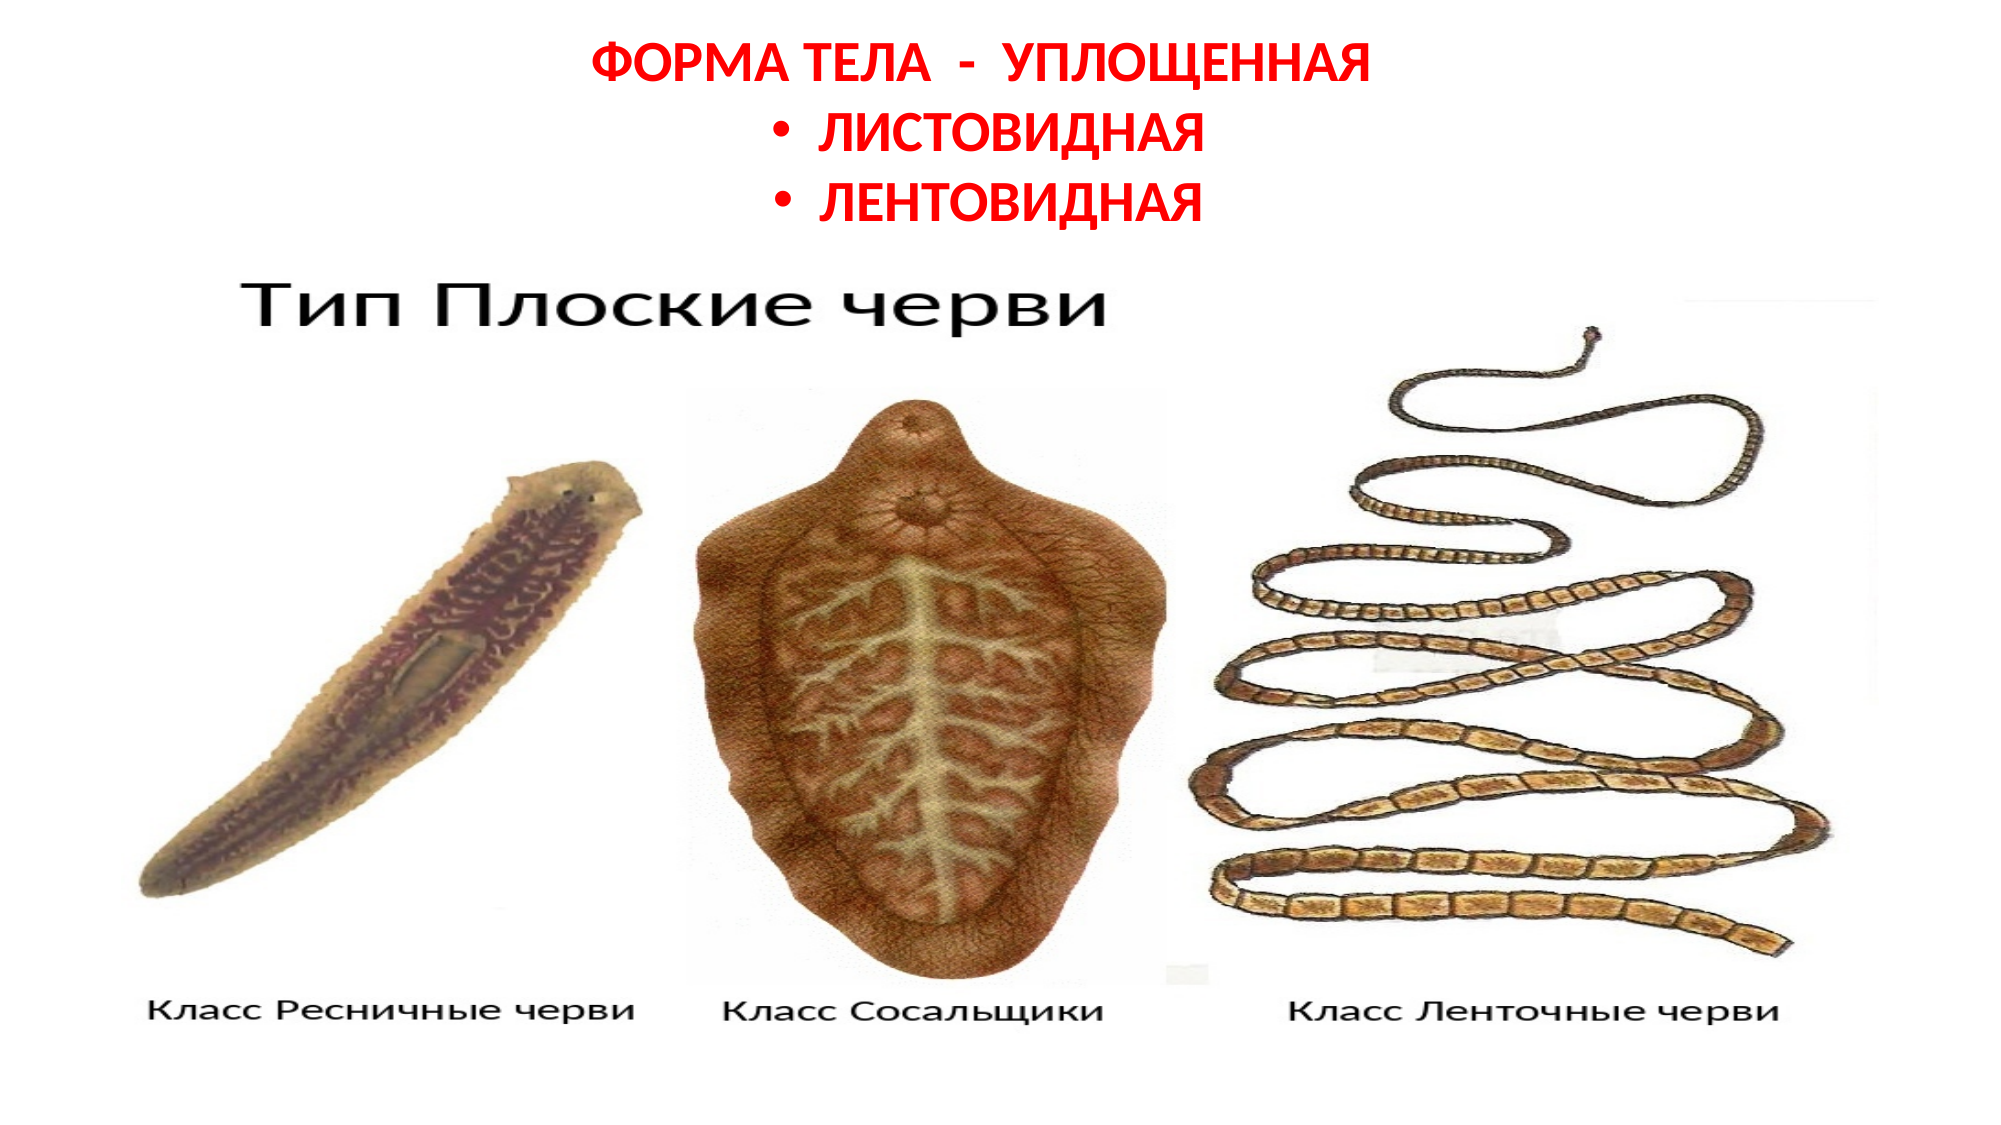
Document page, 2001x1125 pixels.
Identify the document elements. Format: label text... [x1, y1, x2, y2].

text_box ФОРМА ТЕЛА - УПЛОЩЕННАЯ ЛИСТОВИДНАЯ ЛЕНТОВИДНАЯ [0, 15, 1978, 241]
picture [121, 243, 1879, 1051]
